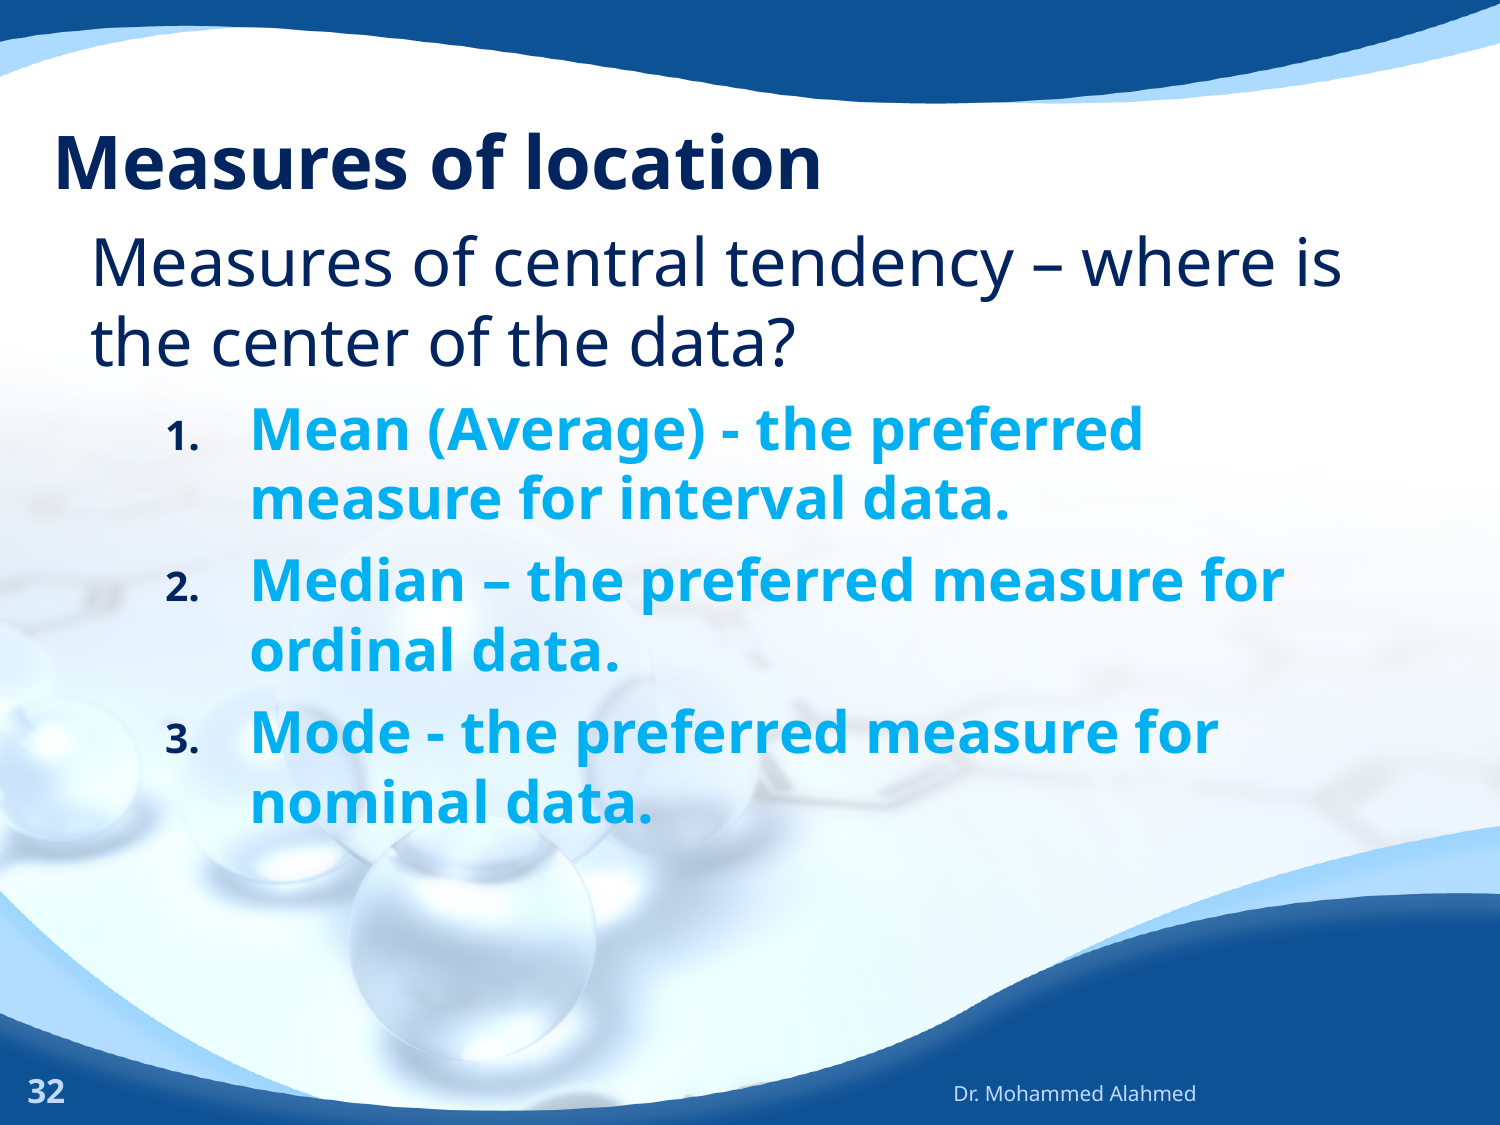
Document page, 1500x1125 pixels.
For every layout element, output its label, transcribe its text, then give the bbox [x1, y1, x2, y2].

title Measures of location [37, 107, 1388, 213]
picture [0, 0, 1500, 1125]
slide_number 32 [12, 1062, 363, 1123]
footer Dr. Mohammed Alahmed [837, 1073, 1313, 1125]
list Measures of central tendency – where is the center of the data? Mean (Average) - the preferred measure for interval data. Median – the preferred measure for ordinal data. Mode - the preferred measure for nominal data. [75, 212, 1425, 1005]
